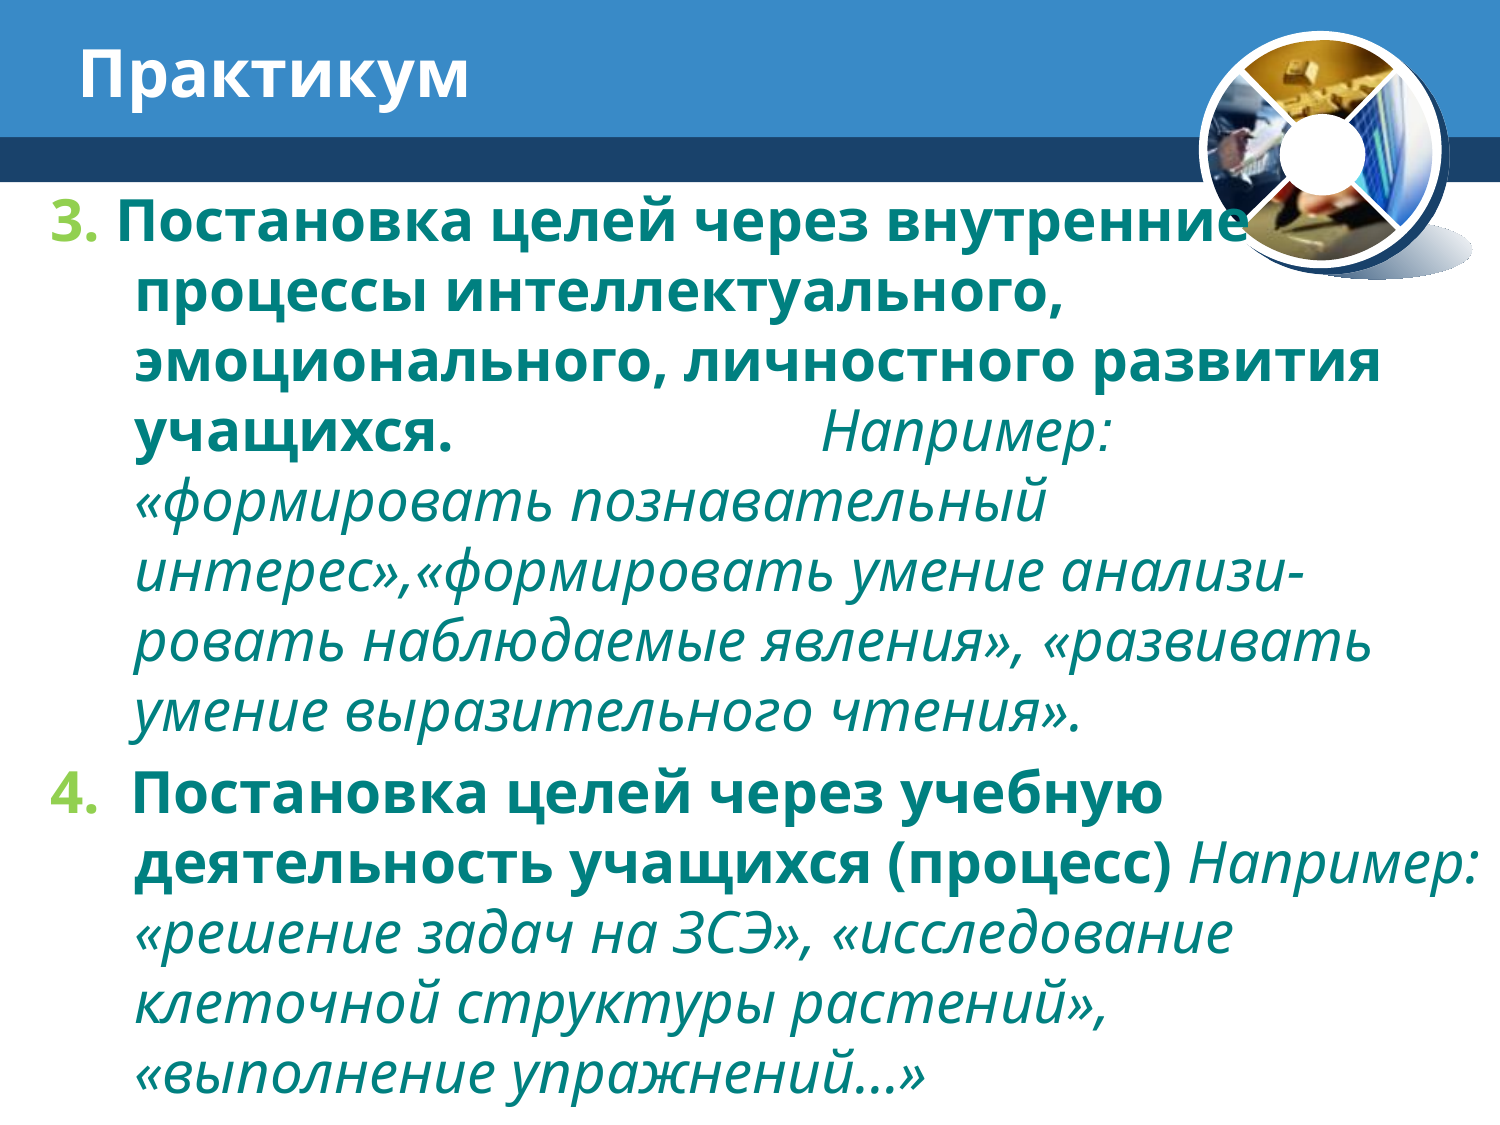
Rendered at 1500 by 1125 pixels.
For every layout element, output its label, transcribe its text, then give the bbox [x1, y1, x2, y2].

picture [1349, 73, 1433, 175]
picture [1276, 40, 1394, 122]
list 3. Постановка целей через внутренние процессы интеллектуального, эмоционального, личностного развития учащихся. Например: «формировать познавательный интерес»,«формировать умение анализи-ровать наблюдаемые явления», «развивать умение выразительного чтения». 4. Постановка целей через учебную деятельность учащихся (процесс) Например: «решение задач на ЗСЭ», «исследование клеточной структуры растений», «выполнение упражнений…» [34, 175, 1500, 1065]
title Практикум [62, 24, 1276, 118]
picture [1207, 110, 1292, 175]
